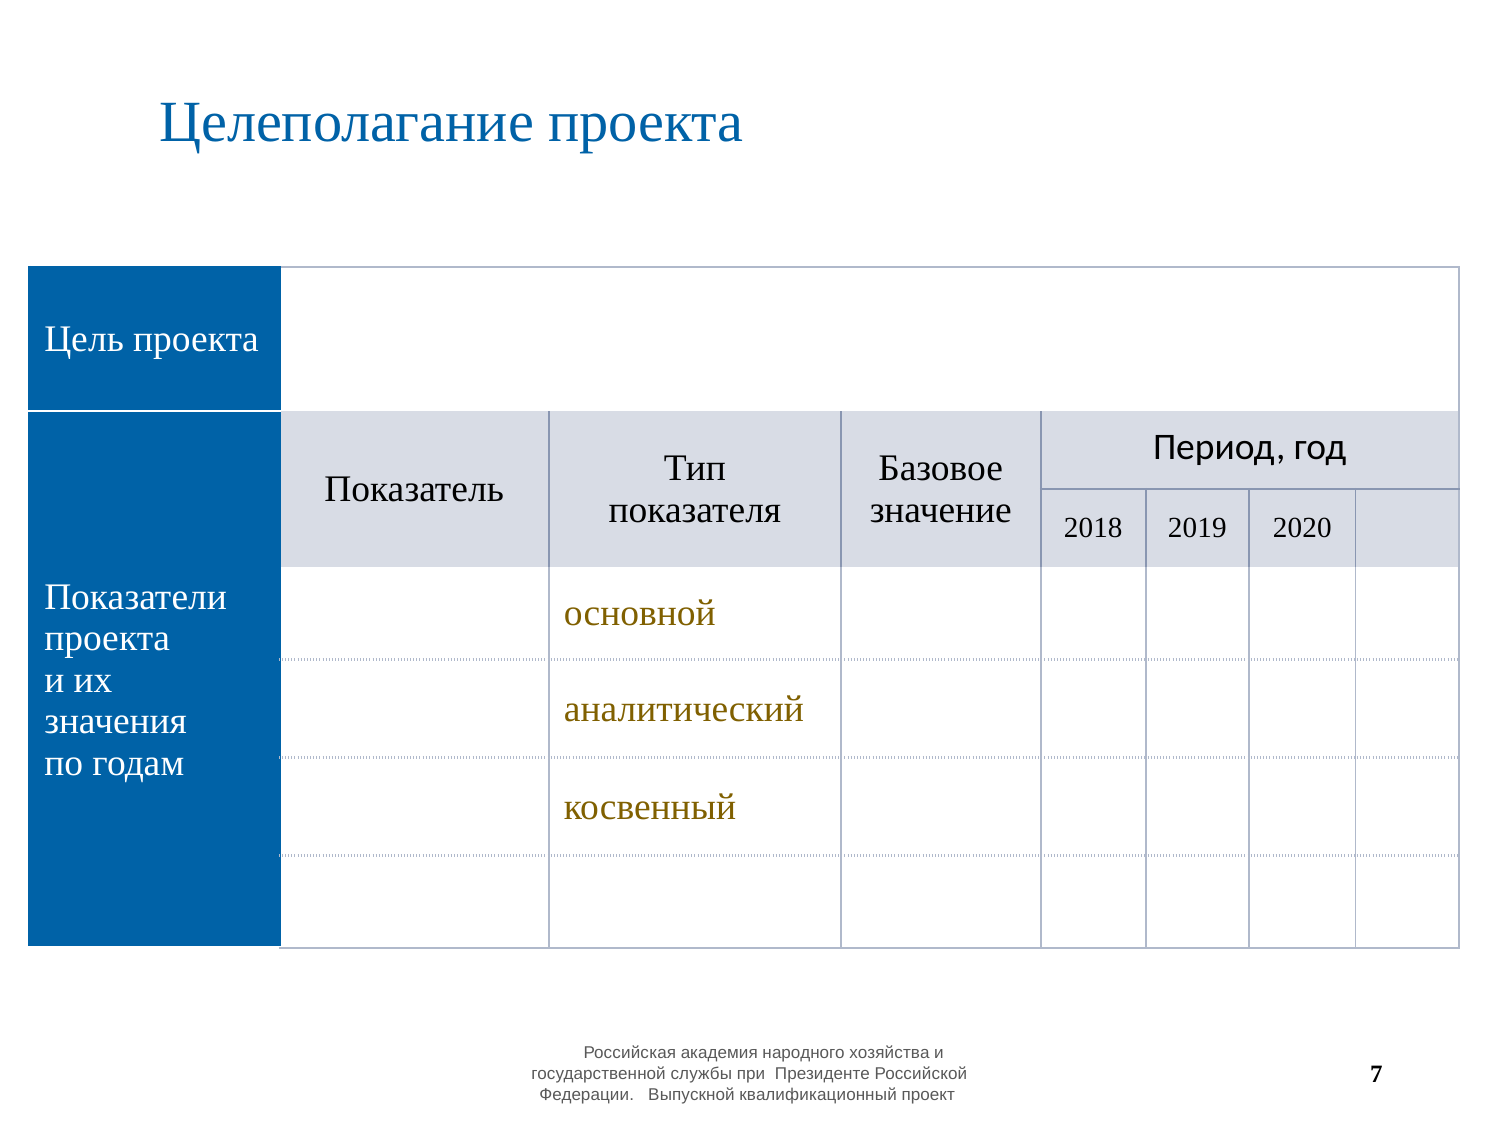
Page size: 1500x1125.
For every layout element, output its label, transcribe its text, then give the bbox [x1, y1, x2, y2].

table_header [281, 268, 1458, 411]
table_cell [1147, 659, 1248, 757]
table_cell 2020 [1250, 490, 1355, 567]
table_cell [1356, 490, 1458, 567]
table_cell [1147, 856, 1248, 947]
table_cell аналитический [550, 659, 840, 757]
table_cell [1147, 567, 1248, 659]
table_cell [550, 856, 840, 947]
table_cell [1147, 757, 1248, 856]
table_cell [281, 567, 548, 659]
table_cell [1356, 659, 1458, 757]
footer Российская академия народного хозяйства и государственной службы при Президенте Российской Федерации. Выпускной квалификационный проект [496, 1042, 1004, 1103]
table_cell [281, 757, 548, 856]
table_cell [1042, 567, 1145, 659]
table_cell [842, 757, 1040, 856]
table_cell [842, 567, 1040, 659]
table_cell [1042, 659, 1145, 757]
table_cell [281, 856, 548, 947]
table_cell [1356, 567, 1458, 659]
table_cell [1042, 757, 1145, 856]
table_cell Базовое значение [842, 411, 1040, 567]
table_cell [1250, 757, 1355, 856]
table_cell [1250, 659, 1355, 757]
table_cell [281, 659, 548, 757]
table_cell [842, 659, 1040, 757]
table_cell 2019 [1147, 490, 1248, 567]
table_cell косвенный [550, 757, 840, 856]
slide_number 7 [1060, 1042, 1398, 1103]
table_cell Период, год [1042, 411, 1458, 488]
table_cell основной [550, 567, 840, 659]
text_box Целеполагание проекта [144, 46, 1199, 198]
table_cell [1356, 856, 1458, 947]
table_cell [1042, 856, 1145, 947]
table_cell Показатели проекта и их значения по годам [31, 412, 279, 946]
table_cell [1250, 567, 1355, 659]
table_header Цель проекта [31, 269, 279, 410]
table_cell [1250, 856, 1355, 947]
table_cell 2018 [1042, 490, 1145, 567]
table_cell [1356, 757, 1458, 856]
table_cell Тип показателя [550, 411, 840, 567]
table_cell [842, 856, 1040, 947]
table_cell Показатель [281, 411, 548, 567]
